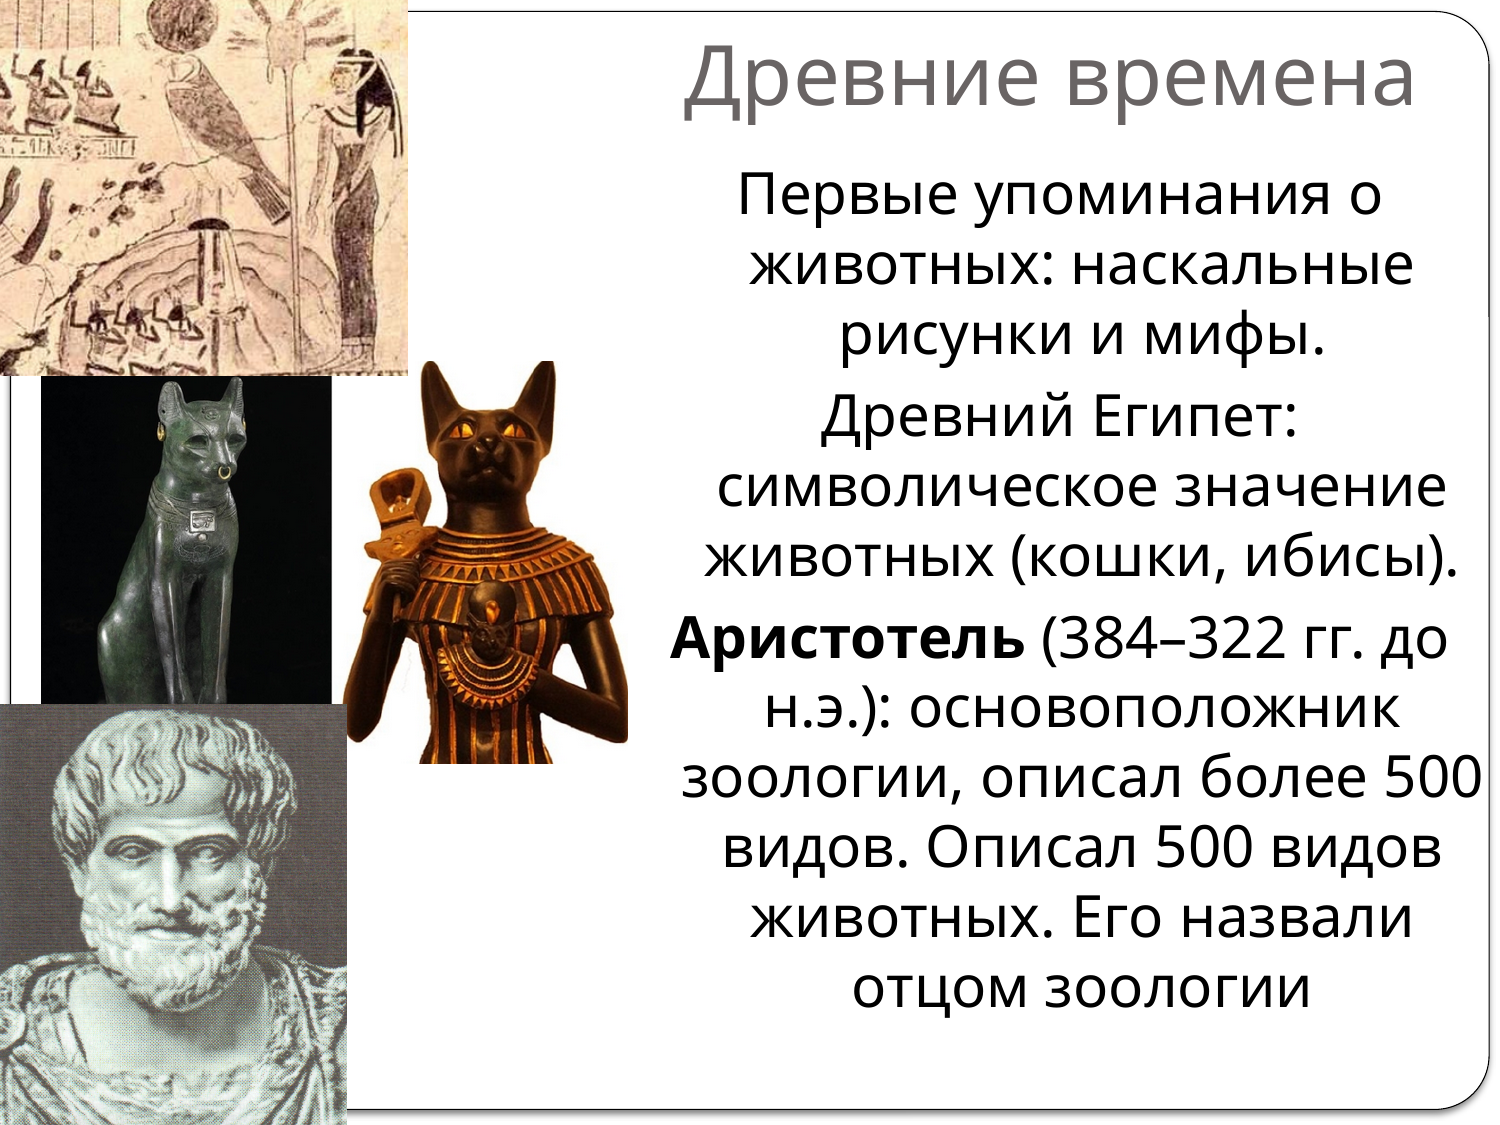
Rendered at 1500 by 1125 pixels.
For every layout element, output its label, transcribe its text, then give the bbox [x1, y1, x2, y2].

picture [0, 0, 629, 1125]
title Древние времена [409, 0, 1500, 138]
list Первые упоминания о животных: наскальные рисунки и мифы. Древний Египет: символическое значение животных (кошки, ибисы). Аристотель (384–322 гг. до н.э.): основоположник зоологии, описал более 500 видов. Описал 500 видов животных. Его назвали отцом зоологии [602, 149, 1500, 1125]
